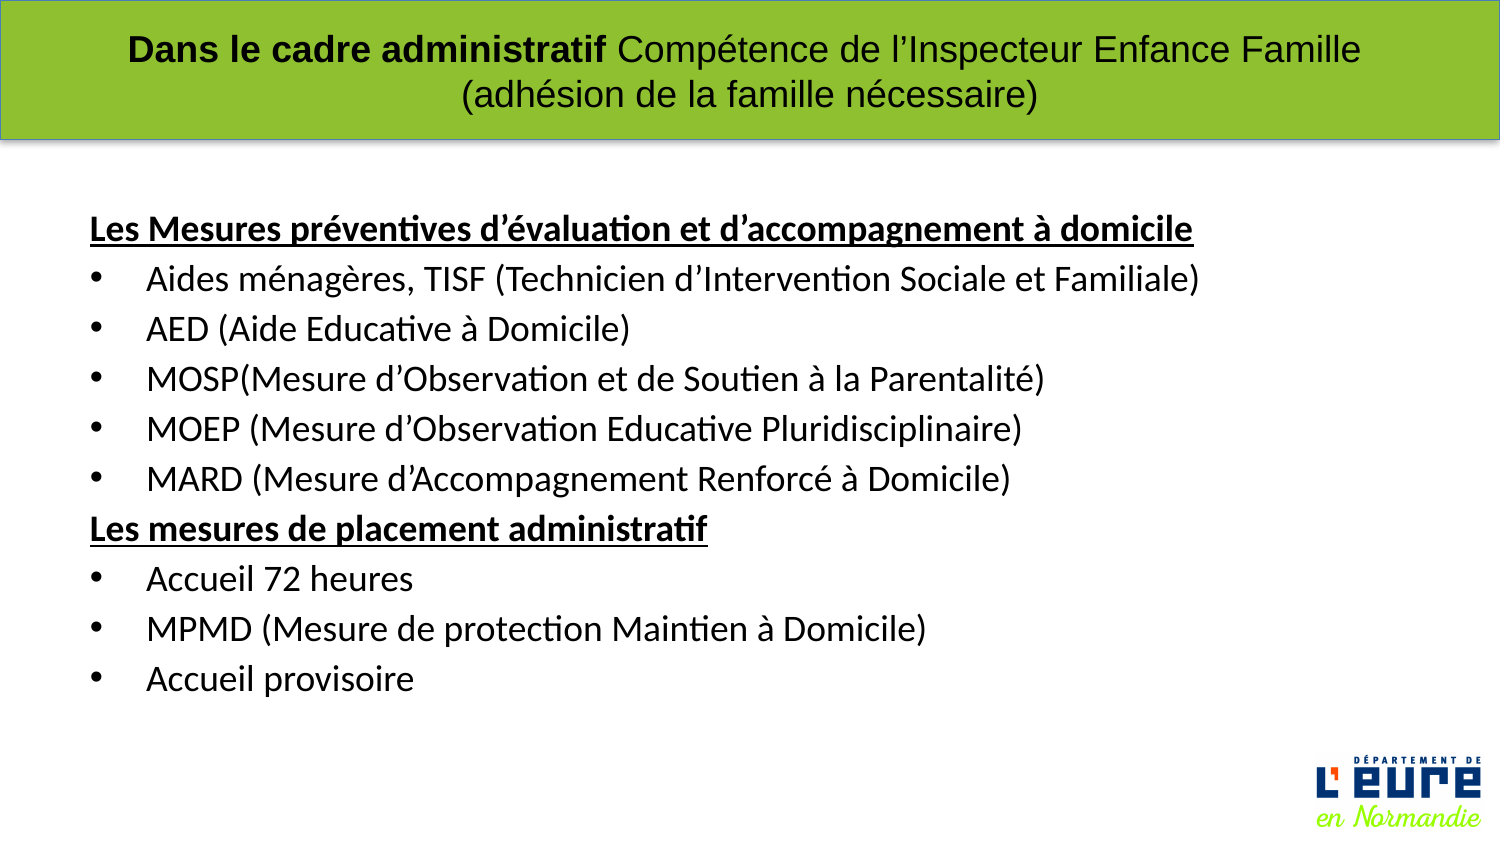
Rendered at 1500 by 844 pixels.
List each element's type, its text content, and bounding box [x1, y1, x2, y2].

picture [1315, 752, 1484, 831]
text_box Dans le cadre administratif Compétence de l’Inspecteur Enfance Famille (adhésion de la famille nécessaire) [0, 0, 1500, 140]
text_box Les Mesures préventives d’évaluation et d’accompagnement à domicile Aides ménagères, TISF (Technicien d’Intervention Sociale et Familiale) AED (Aide Educative à Domicile) MOSP(Mesure d’Observation et de Soutien à la Parentalité) MOEP (Mesure d’Observation Educative Pluridisciplinaire) MARD (Mesure d’Accompagnement Renforcé à Domicile) Les mesures de placement administratif Accueil 72 heures MPMD (Mesure de protection Maintien à Domicile) Accueil provisoire [74, 196, 1425, 754]
